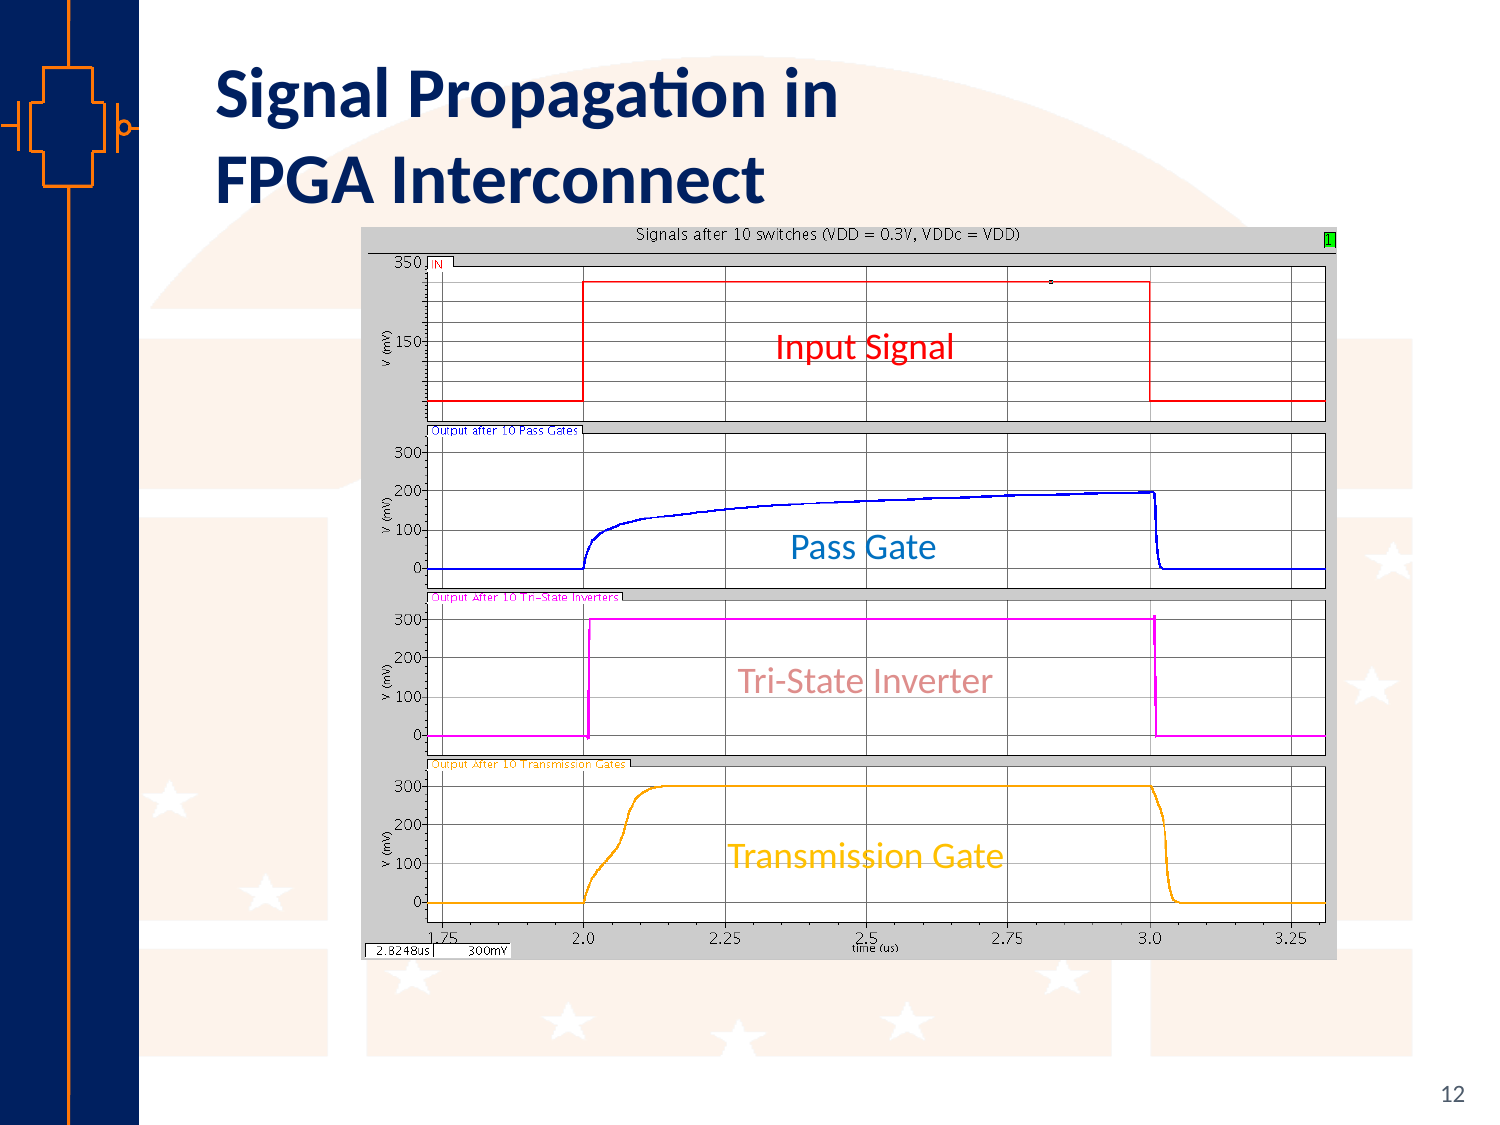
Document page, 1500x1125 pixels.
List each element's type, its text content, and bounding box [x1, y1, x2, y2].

title Signal Propagation in FPGA Interconnect [200, 37, 1388, 225]
slide_number 12 [1425, 1062, 1488, 1123]
picture [361, 226, 1337, 961]
